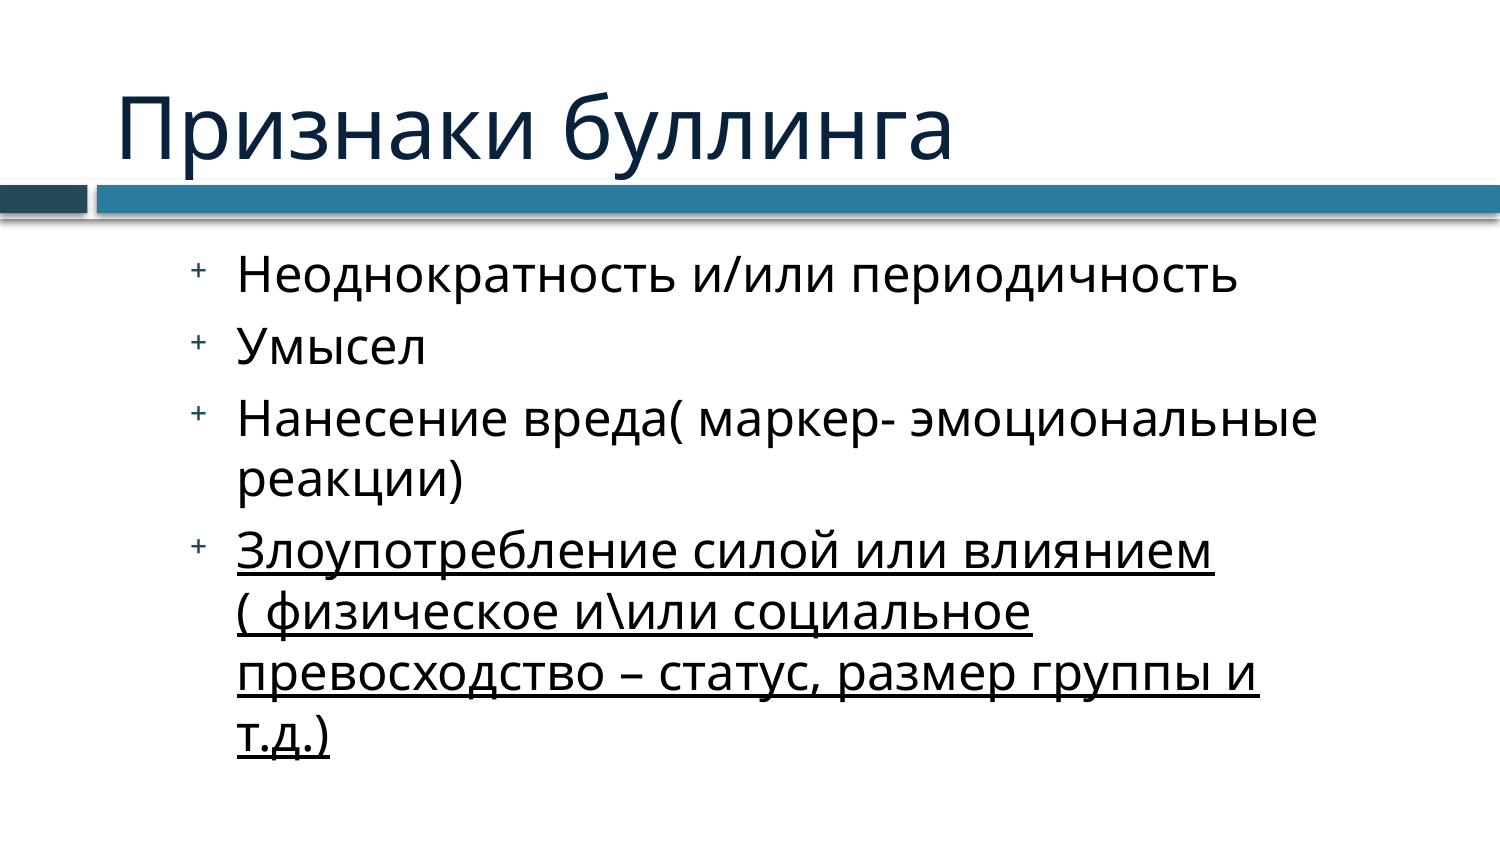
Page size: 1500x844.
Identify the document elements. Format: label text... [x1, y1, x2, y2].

list Неоднократность и/или периодичность Умысел Нанесение вреда( маркер- эмоциональные реакции) Злоупотребление силой или влиянием ( физическое и\или социальное превосходство – статус, размер группы и т.д.) [174, 234, 1357, 770]
title Признаки буллинга [99, 19, 1438, 185]
